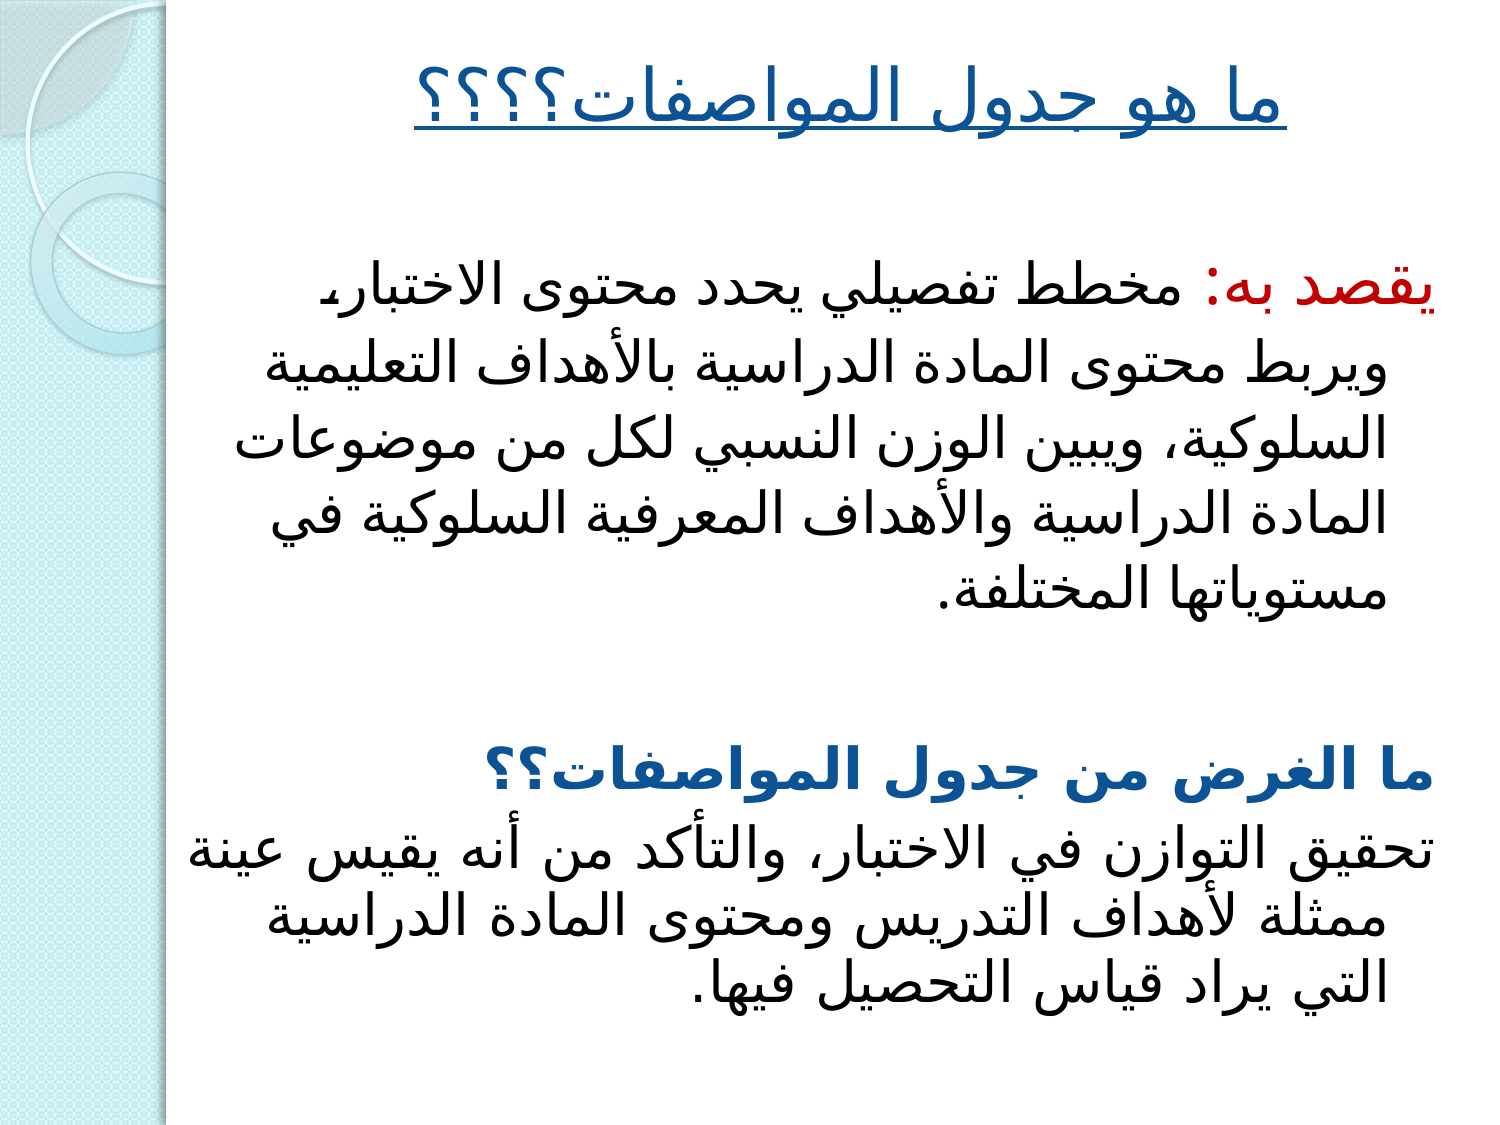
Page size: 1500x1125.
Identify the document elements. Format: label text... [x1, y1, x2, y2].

title ما هو جدول المواصفات؟؟؟؟ [235, 45, 1466, 233]
list يقصد به: مخطط تفصيلي يحدد محتوى الاختبار، ويربط محتوى المادة الدراسية بالأهداف التعليمية السلوكية، ويبين الوزن النسبي لكل من موضوعات المادة الدراسية والأهداف المعرفية السلوكية في مستوياتها المختلفة. ما الغرض من جدول المواصفات؟؟ تحقيق التوازن في الاختبار، والتأكد من أنه يقيس عينة ممثلة لأهداف التدريس ومحتوى المادة الدراسية التي يراد قياس التحصيل فيها. [171, 237, 1466, 1025]
